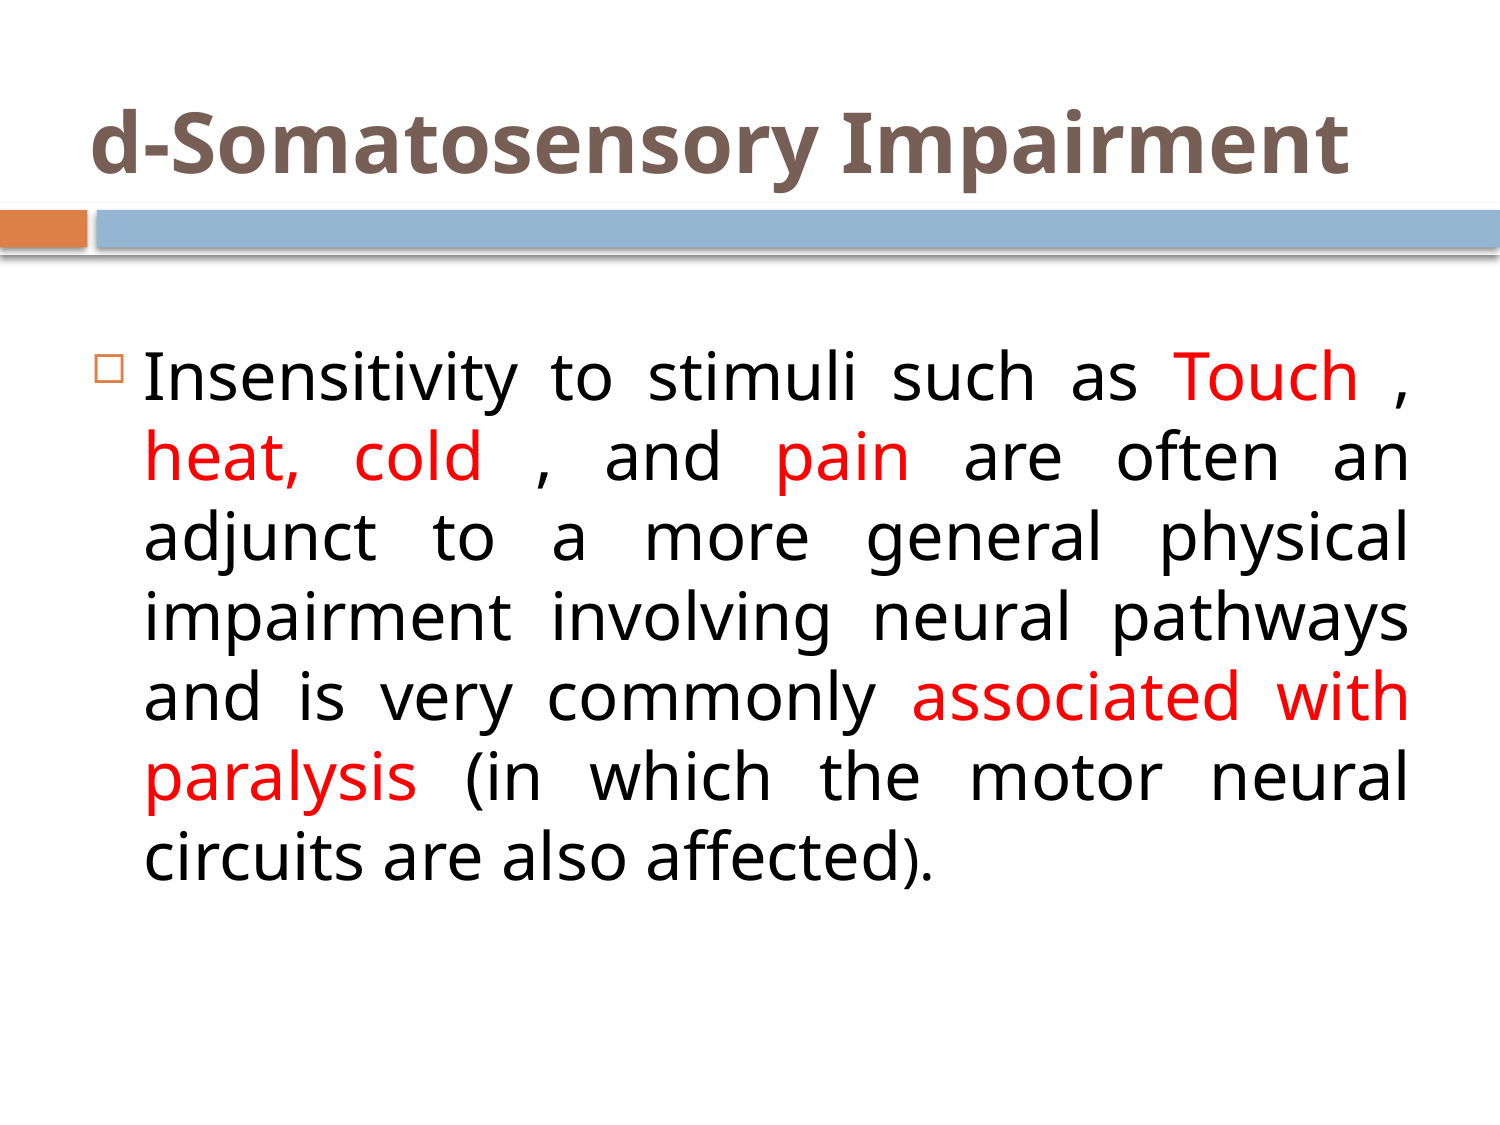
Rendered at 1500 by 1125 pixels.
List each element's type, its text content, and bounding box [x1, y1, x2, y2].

list Insensitivity to stimuli such as Touch , heat, cold , and pain are often an adjunct to a more general physical impairment involving neural pathways and is very commonly associated with paralysis (in which the motor neural circuits are also affected). [76, 326, 1427, 965]
title d-Somatosensory Impairment [75, 42, 1425, 339]
